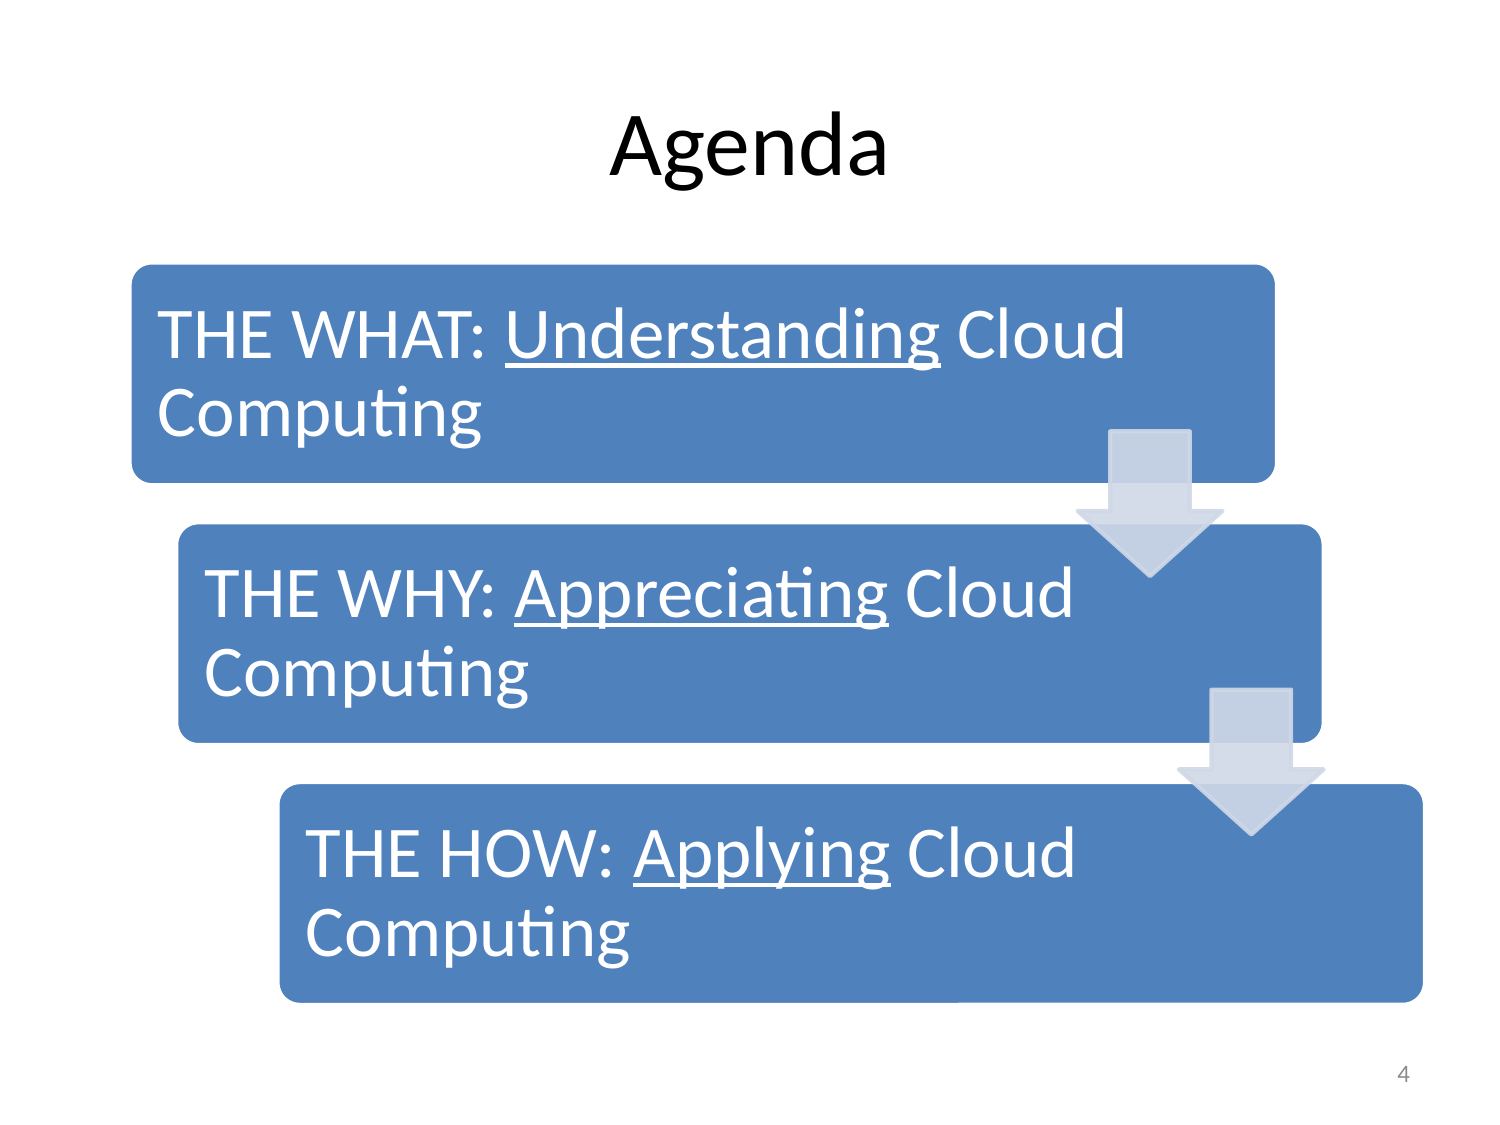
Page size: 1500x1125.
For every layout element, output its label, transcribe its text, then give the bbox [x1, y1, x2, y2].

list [74, 262, 1426, 1006]
title Agenda [75, 45, 1425, 233]
slide_number 4 [1074, 1042, 1425, 1103]
